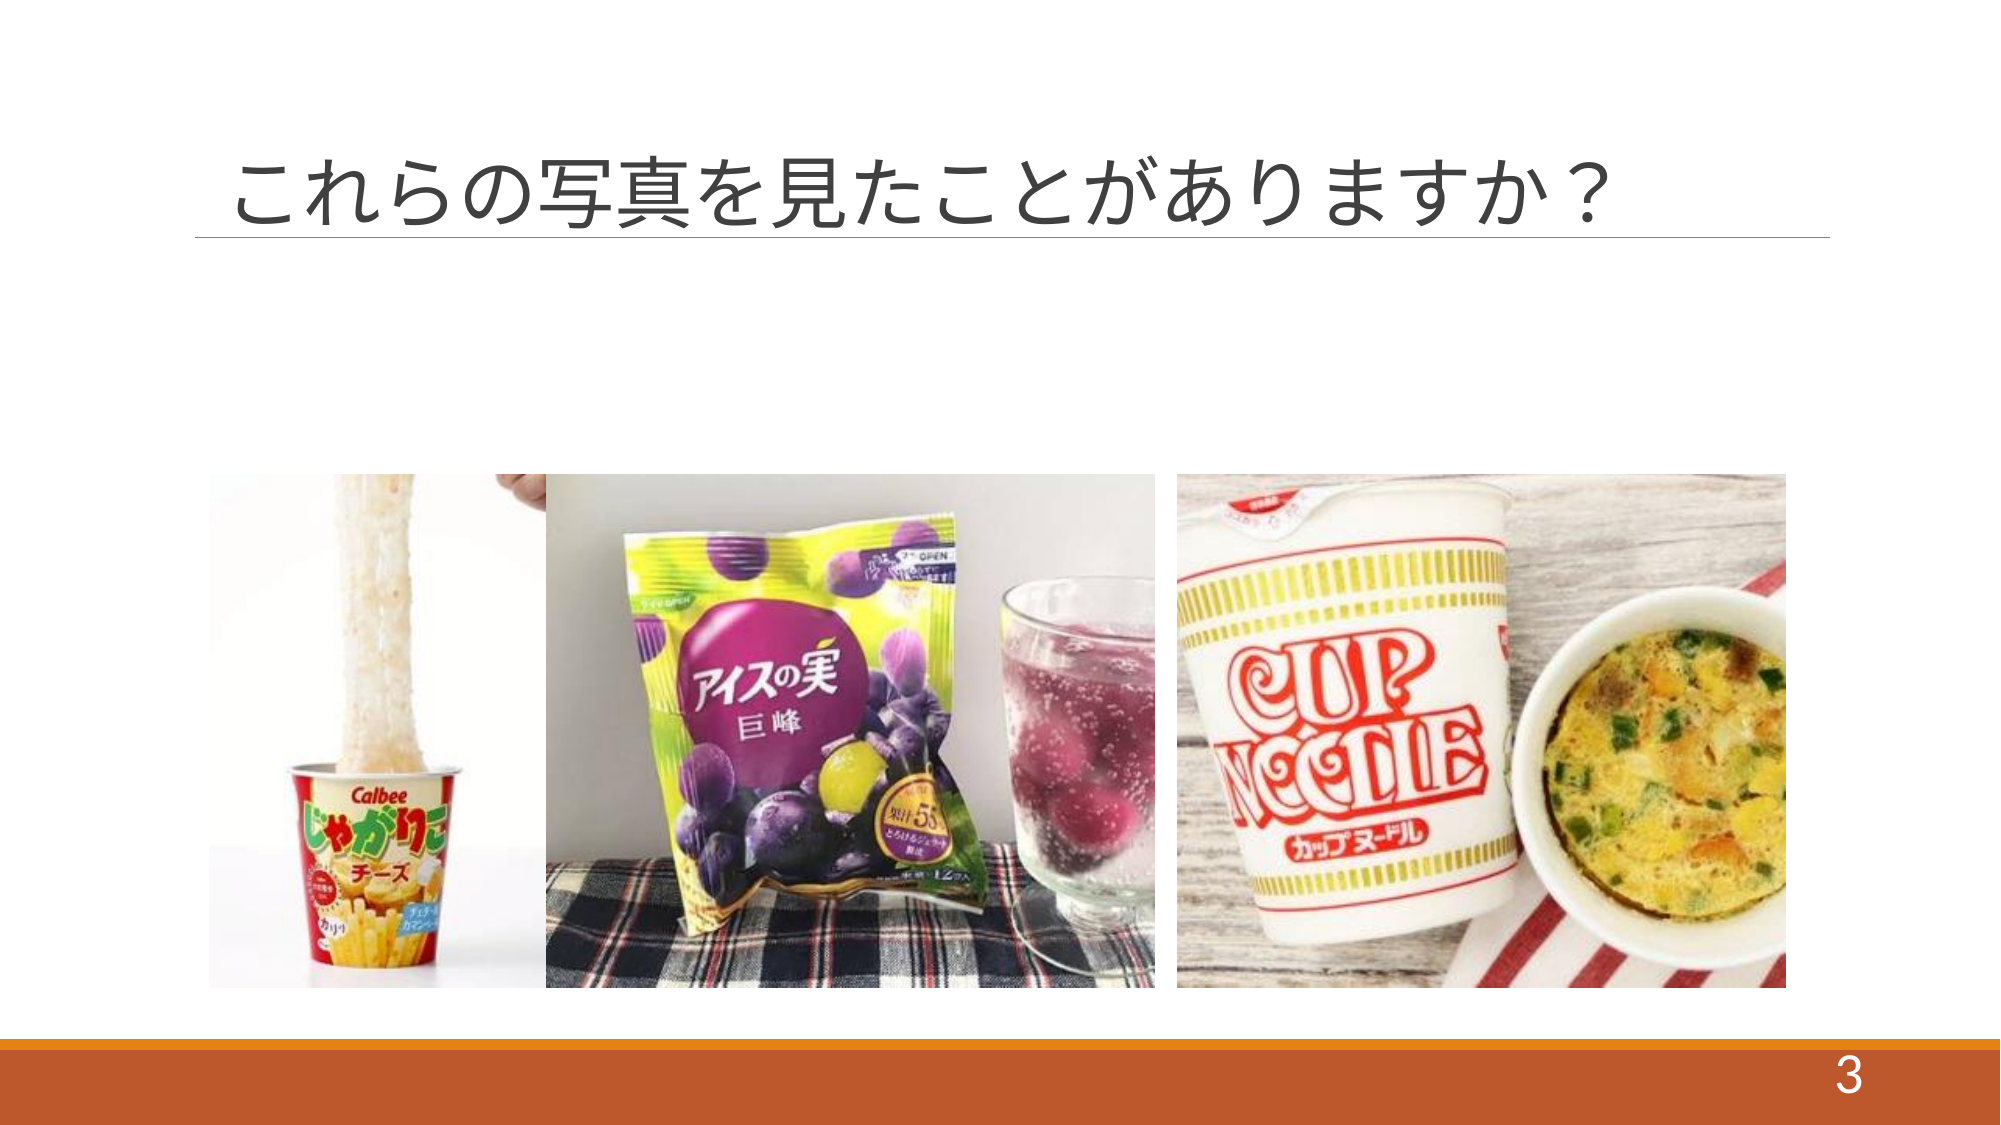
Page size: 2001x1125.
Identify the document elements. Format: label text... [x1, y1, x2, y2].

picture [546, 474, 1156, 988]
picture [1176, 474, 1786, 988]
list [208, 474, 545, 988]
slide_number 3 [1785, 1044, 1879, 1097]
title これらの写真を見たことがありますか？ [209, 28, 1823, 247]
